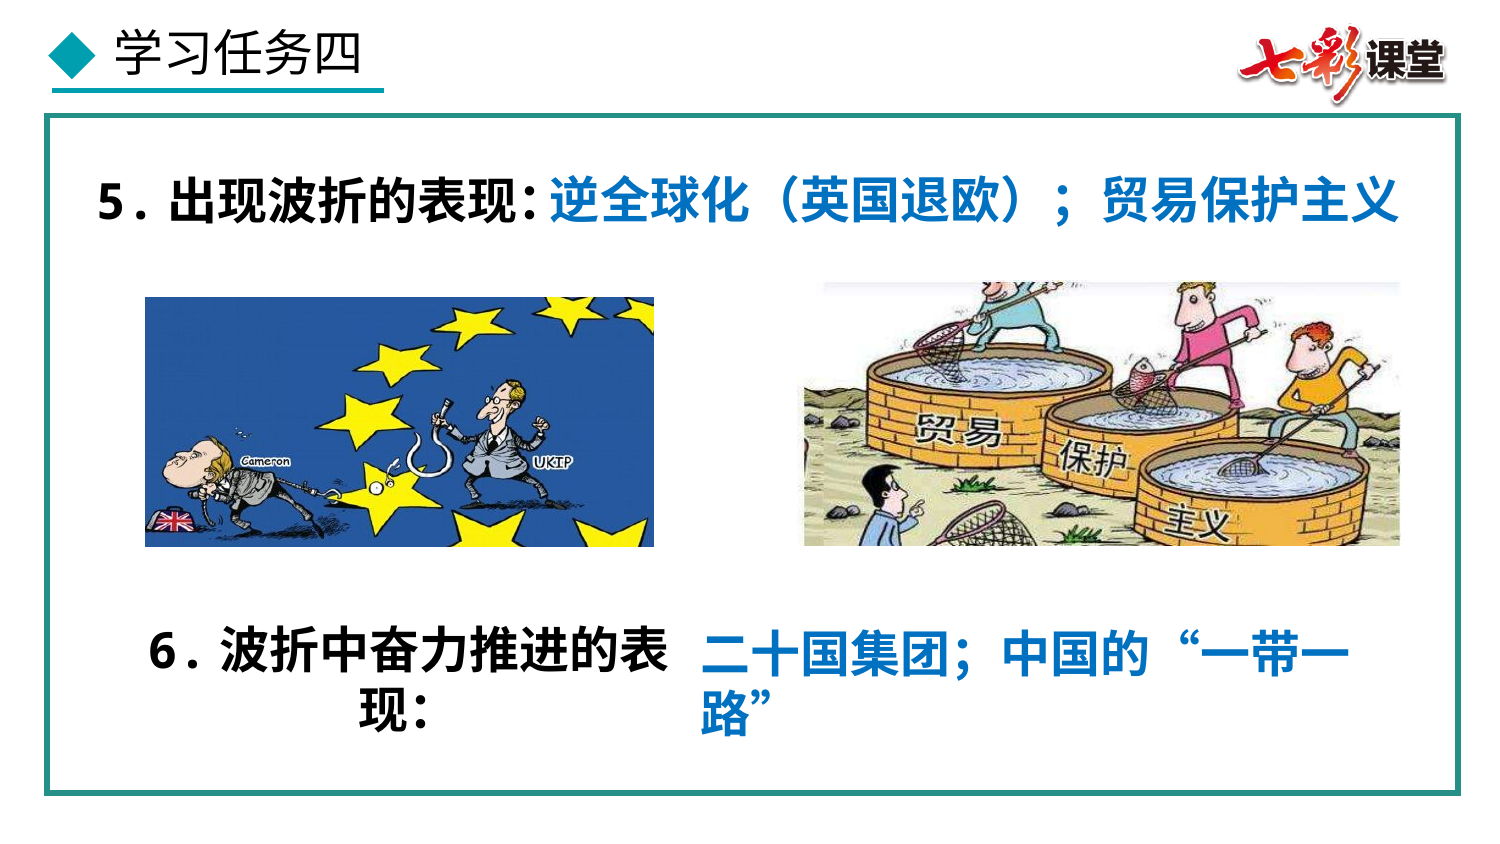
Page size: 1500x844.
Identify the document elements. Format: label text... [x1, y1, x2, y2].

picture [796, 279, 1401, 547]
text_box 逆全球化（英国退欧）；贸易保护主义 [535, 160, 1435, 236]
text_box 二十国集团；中国的“一带一路” [685, 614, 1463, 750]
text_box 5.出现波折的表现： [84, 164, 535, 236]
text_box [46, 114, 1459, 794]
picture [144, 297, 655, 548]
picture [1234, 20, 1451, 108]
text_box 6.波折中奋力推进的表现： [89, 612, 728, 744]
